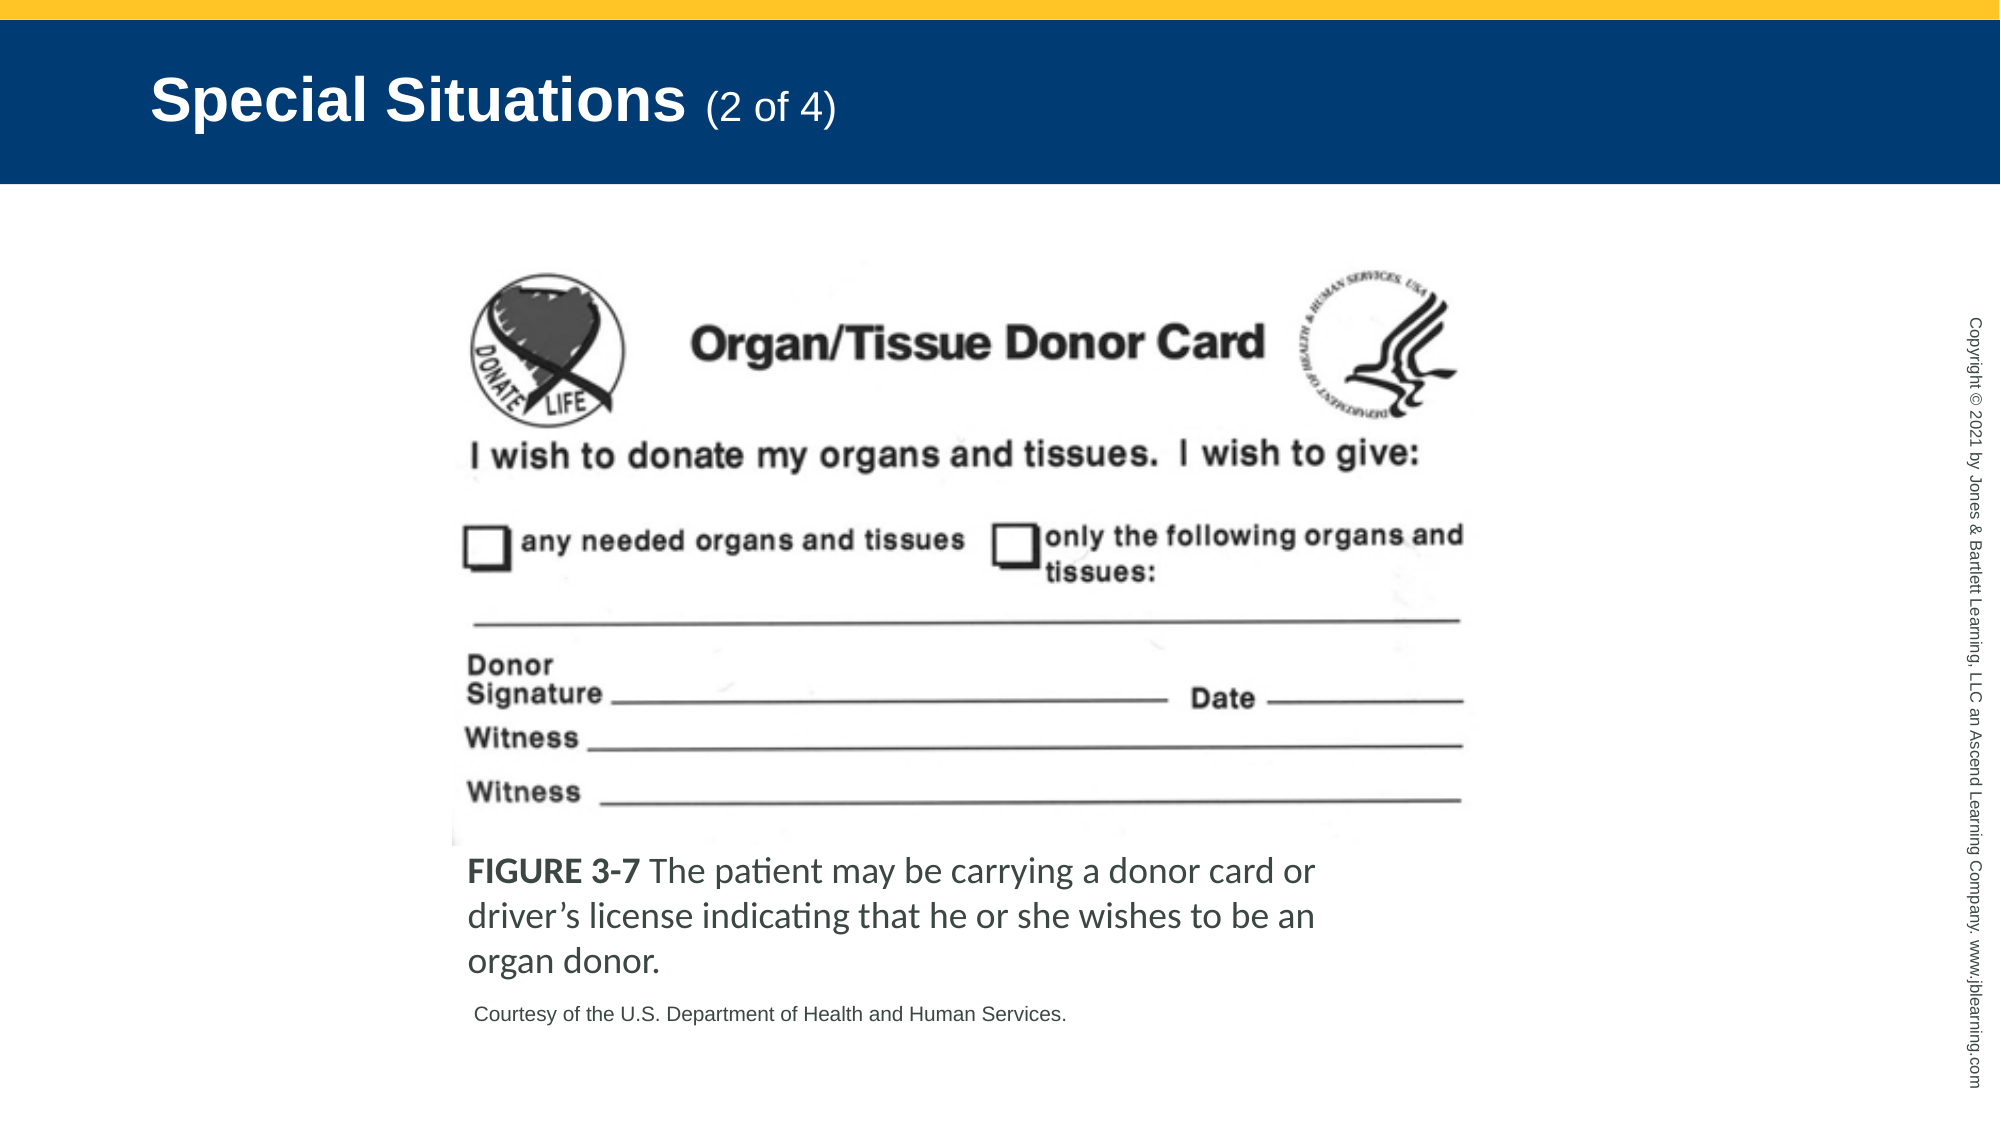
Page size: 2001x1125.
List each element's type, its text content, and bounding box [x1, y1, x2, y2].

title Special Situations (2 of 4) [0, 19, 2000, 185]
picture [452, 254, 1479, 846]
text_box Courtesy of the U.S. Department of Health and Human Services. [459, 993, 1460, 1034]
text_box FIGURE 3-7 The patient may be carrying a donor card or driver’s license indicating that he or she wishes to be an organ donor. [452, 846, 1453, 989]
